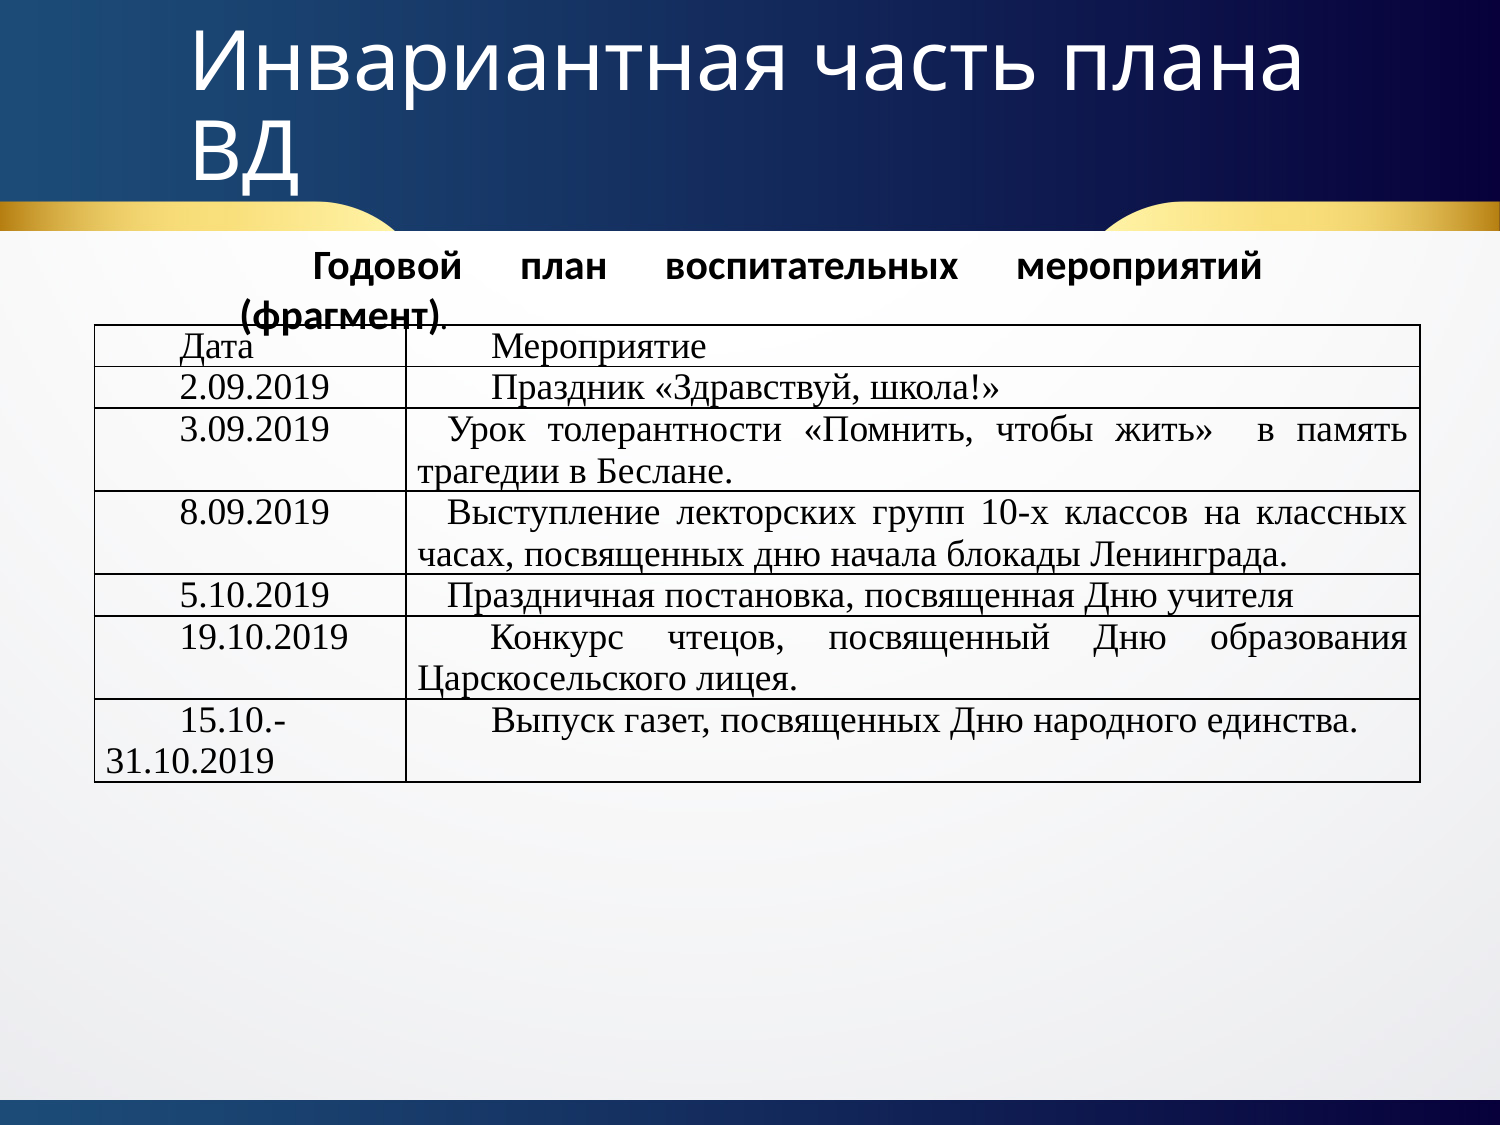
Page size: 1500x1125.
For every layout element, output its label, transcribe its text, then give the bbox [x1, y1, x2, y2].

table_cell 15.10.-31.10.2019 [95, 700, 405, 781]
table_header Мероприятие [407, 326, 1419, 366]
text_box Годовой план воспитательных мероприятий (фрагмент). [224, 254, 1279, 320]
table_cell 5.10.2019 [95, 575, 405, 615]
table_header Дата [95, 326, 405, 366]
table_cell Праздничная постановка, посвященная Дню учителя [407, 575, 1419, 615]
table_cell Урок толерантности «Помнить, чтобы жить» в память трагедии в Беслане. [407, 409, 1419, 490]
table_cell Выступление лекторских групп 10-х классов на классных часах, посвященных дню начала блокады Ленинграда. [407, 492, 1419, 573]
picture [0, 0, 1500, 1125]
table_cell Праздник «Здравствуй, школа!» [407, 367, 1419, 407]
table_cell 2.09.2019 [95, 367, 405, 407]
title Инвариантная часть плана ВД [173, 0, 1330, 218]
table_cell 19.10.2019 [95, 617, 405, 698]
table_cell 3.09.2019 [95, 409, 405, 490]
table_cell Выпуск газет, посвященных Дню народного единства. [407, 700, 1419, 781]
table_cell 8.09.2019 [95, 492, 405, 573]
table_cell Конкурс чтецов, посвященный Дню образования Царскосельского лицея. [407, 617, 1419, 698]
